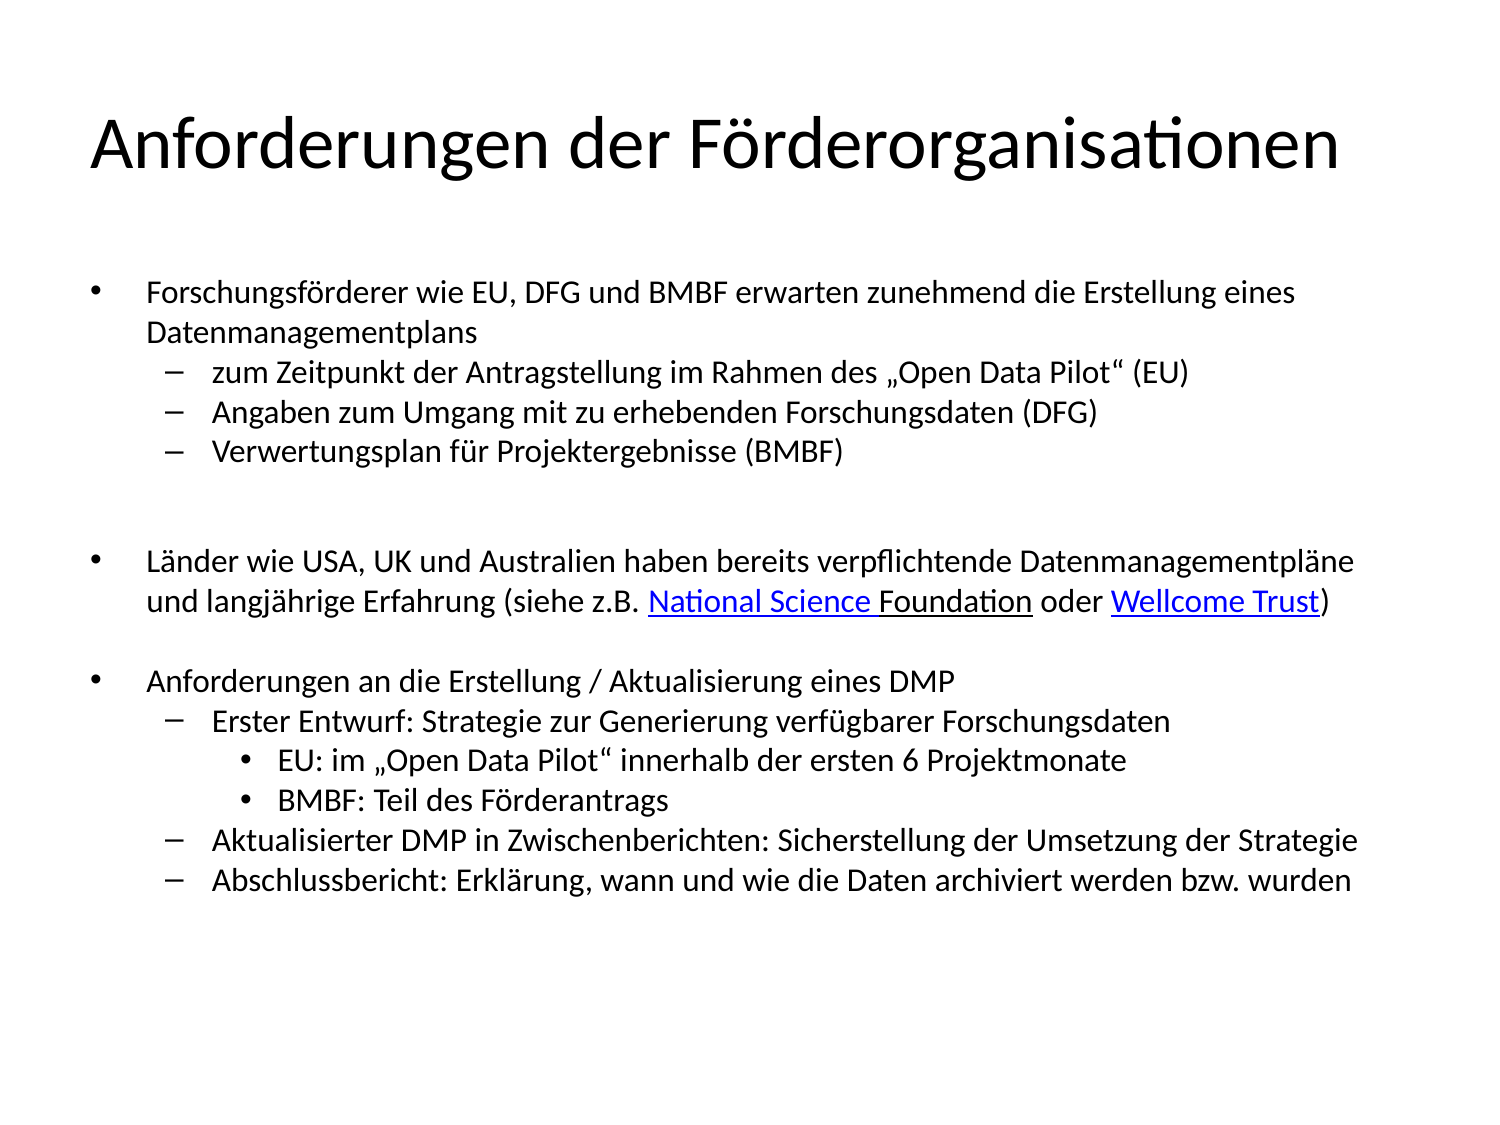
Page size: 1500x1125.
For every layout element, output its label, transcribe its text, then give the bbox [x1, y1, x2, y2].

title Anforderungen der Förderorganisationen [75, 45, 1425, 233]
list Forschungsförderer wie EU, DFG und BMBF erwarten zunehmend die Erstellung eines Datenmanagementplans zum Zeitpunkt der Antragstellung im Rahmen des „Open Data Pilot“ (EU) Angaben zum Umgang mit zu erhebenden Forschungsdaten (DFG) Verwertungsplan für Projektergebnisse (BMBF) Länder wie USA, UK und Australien haben bereits verpflichtende Datenmanagementpläne und langjährige Erfahrung (siehe z.B. National Science Foundation oder Wellcome Trust) Anforderungen an die Erstellung / Aktualisierung eines DMP Erster Entwurf: Strategie zur Generierung verfügbarer Forschungsdaten EU: im „Open Data Pilot“ innerhalb der ersten 6 Projektmonate BMBF: Teil des Förderantrags Aktualisierter DMP in Zwischenberichten: Sicherstellung der Umsetzung der Strategie Abschlussbericht: Erklärung, wann und wie die Daten archiviert werden bzw. wurden [75, 262, 1425, 916]
